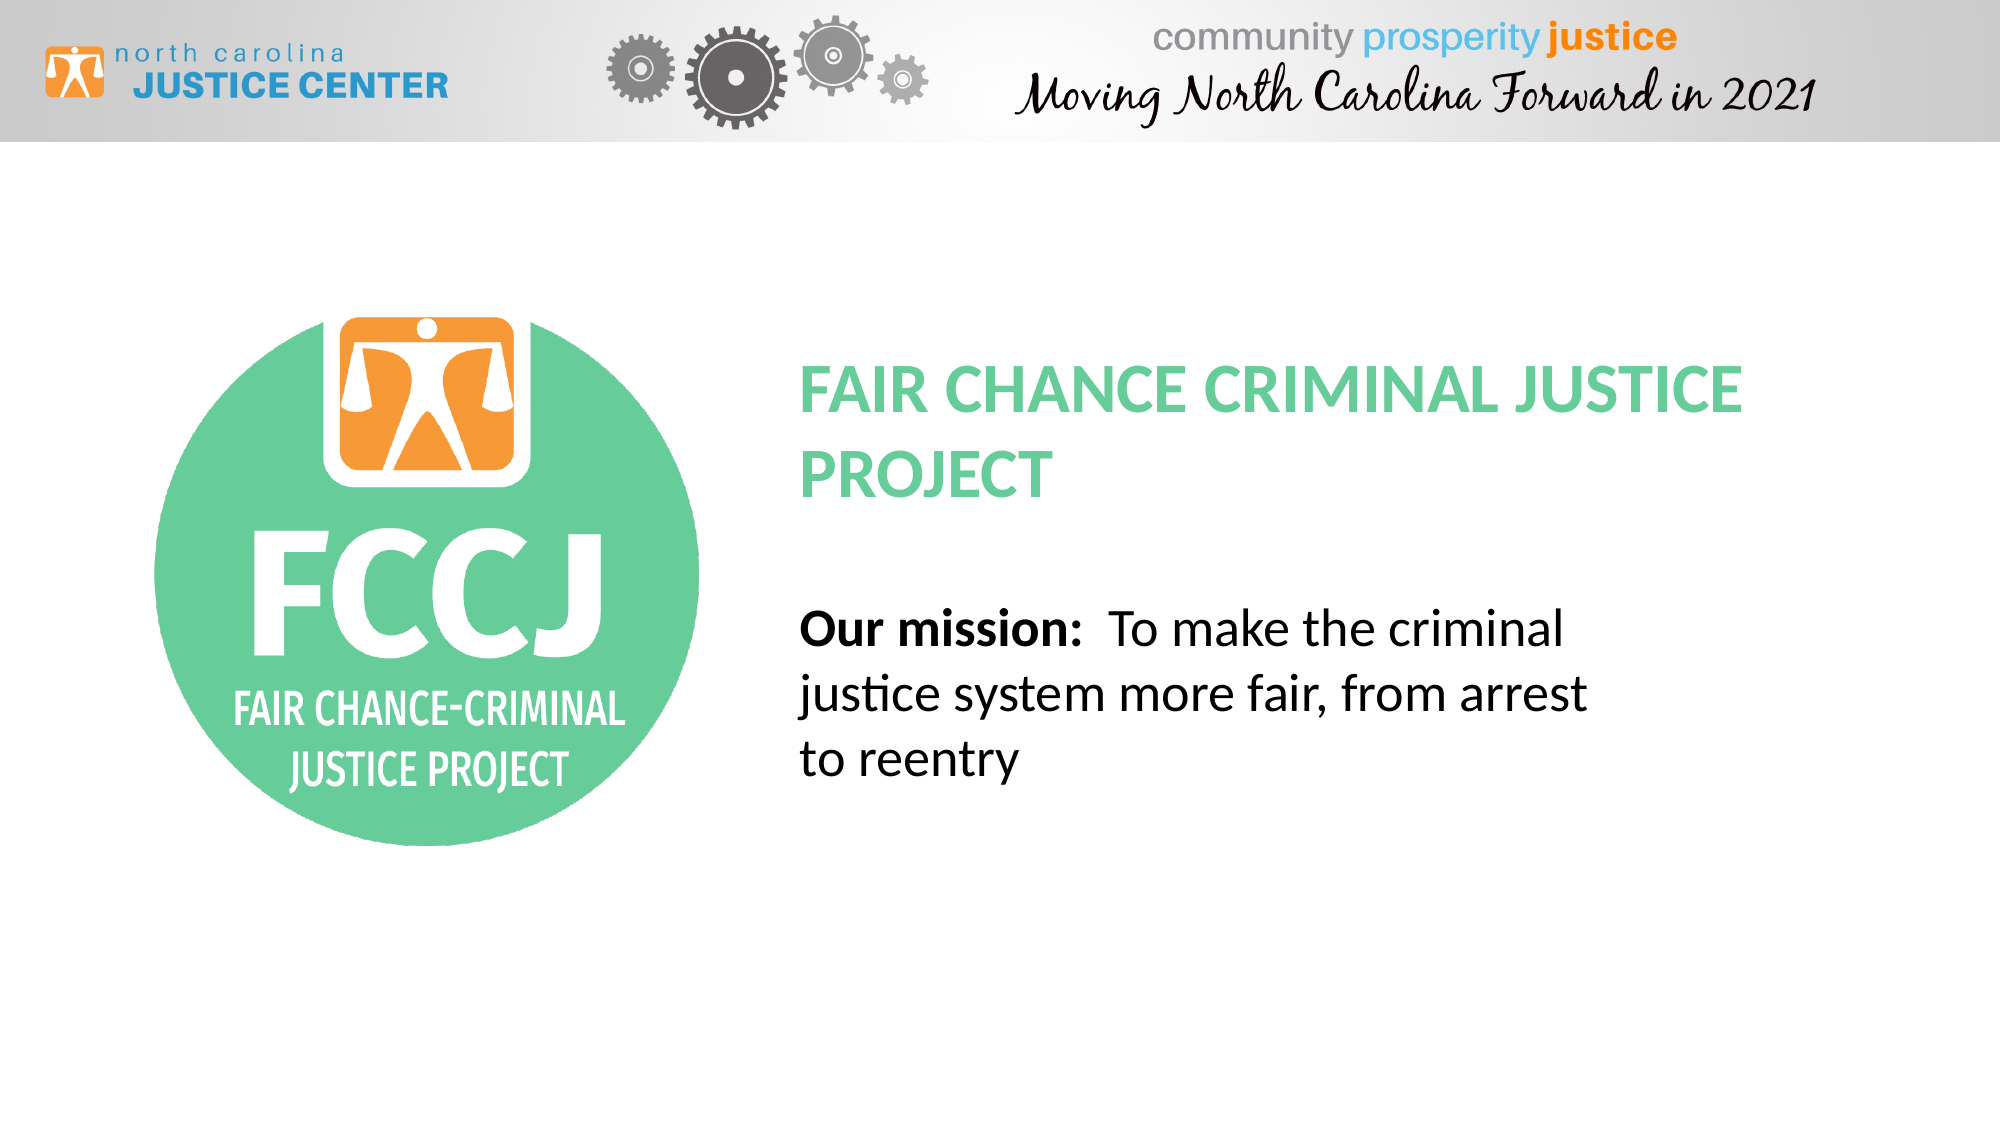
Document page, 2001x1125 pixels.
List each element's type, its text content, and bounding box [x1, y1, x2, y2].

text_box Our mission: To make the criminal justice system more fair, from arrest to reentry [799, 592, 1641, 788]
picture [154, 300, 699, 846]
text_box FAIR CHANCE CRIMINAL JUSTICE PROJECT [799, 341, 1846, 512]
picture [0, 0, 2000, 142]
